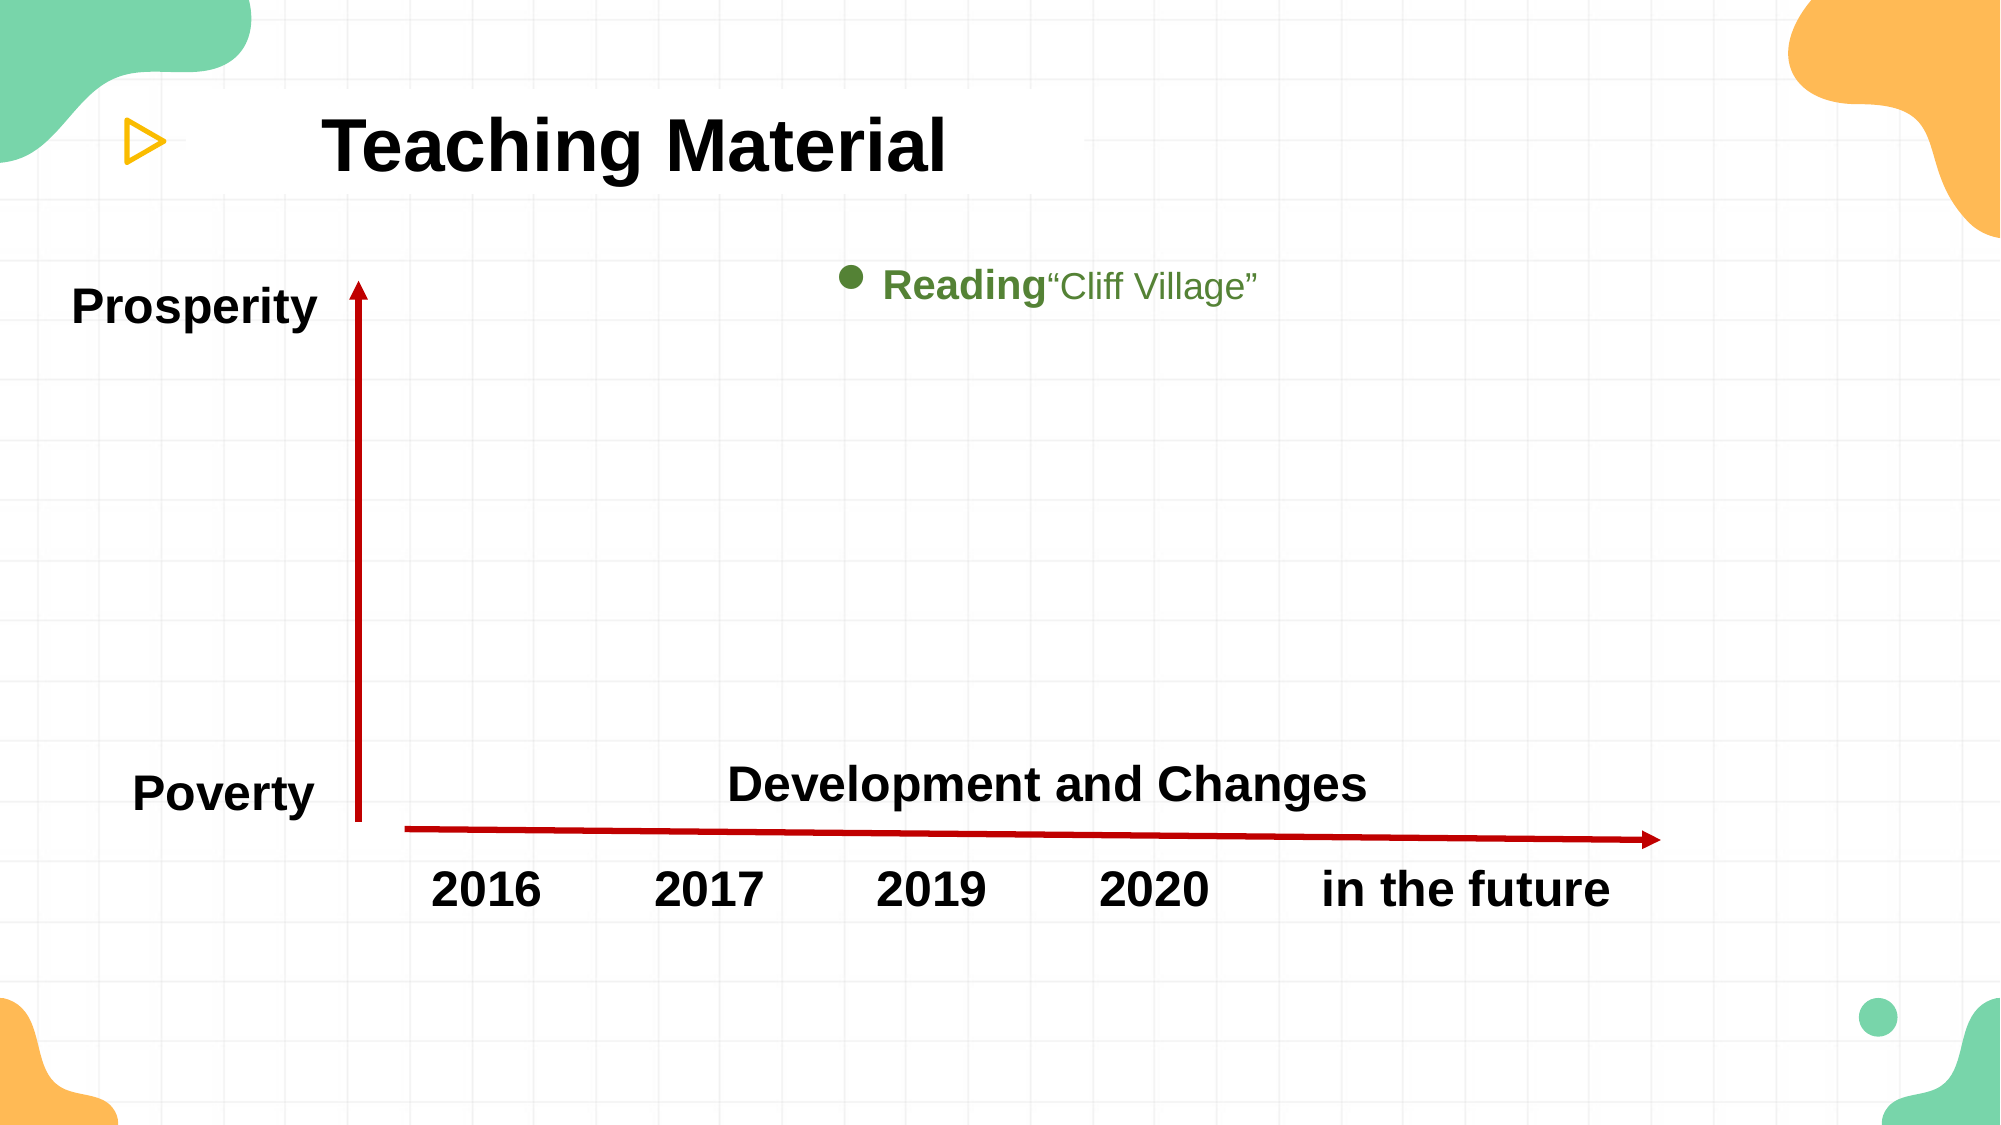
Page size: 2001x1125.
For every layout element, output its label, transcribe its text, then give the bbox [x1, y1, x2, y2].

text_box Reading“Cliff Village” [497, 225, 1597, 316]
picture [0, 0, 2001, 1125]
text_box 2016 2017 2019 2020 in the future [416, 848, 1733, 924]
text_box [404, 829, 1661, 840]
text_box Development and Changes [712, 744, 1394, 819]
text_box Teaching Material [185, 89, 1085, 194]
text_box Poverty [117, 753, 341, 829]
text_box Prosperity [56, 266, 344, 342]
